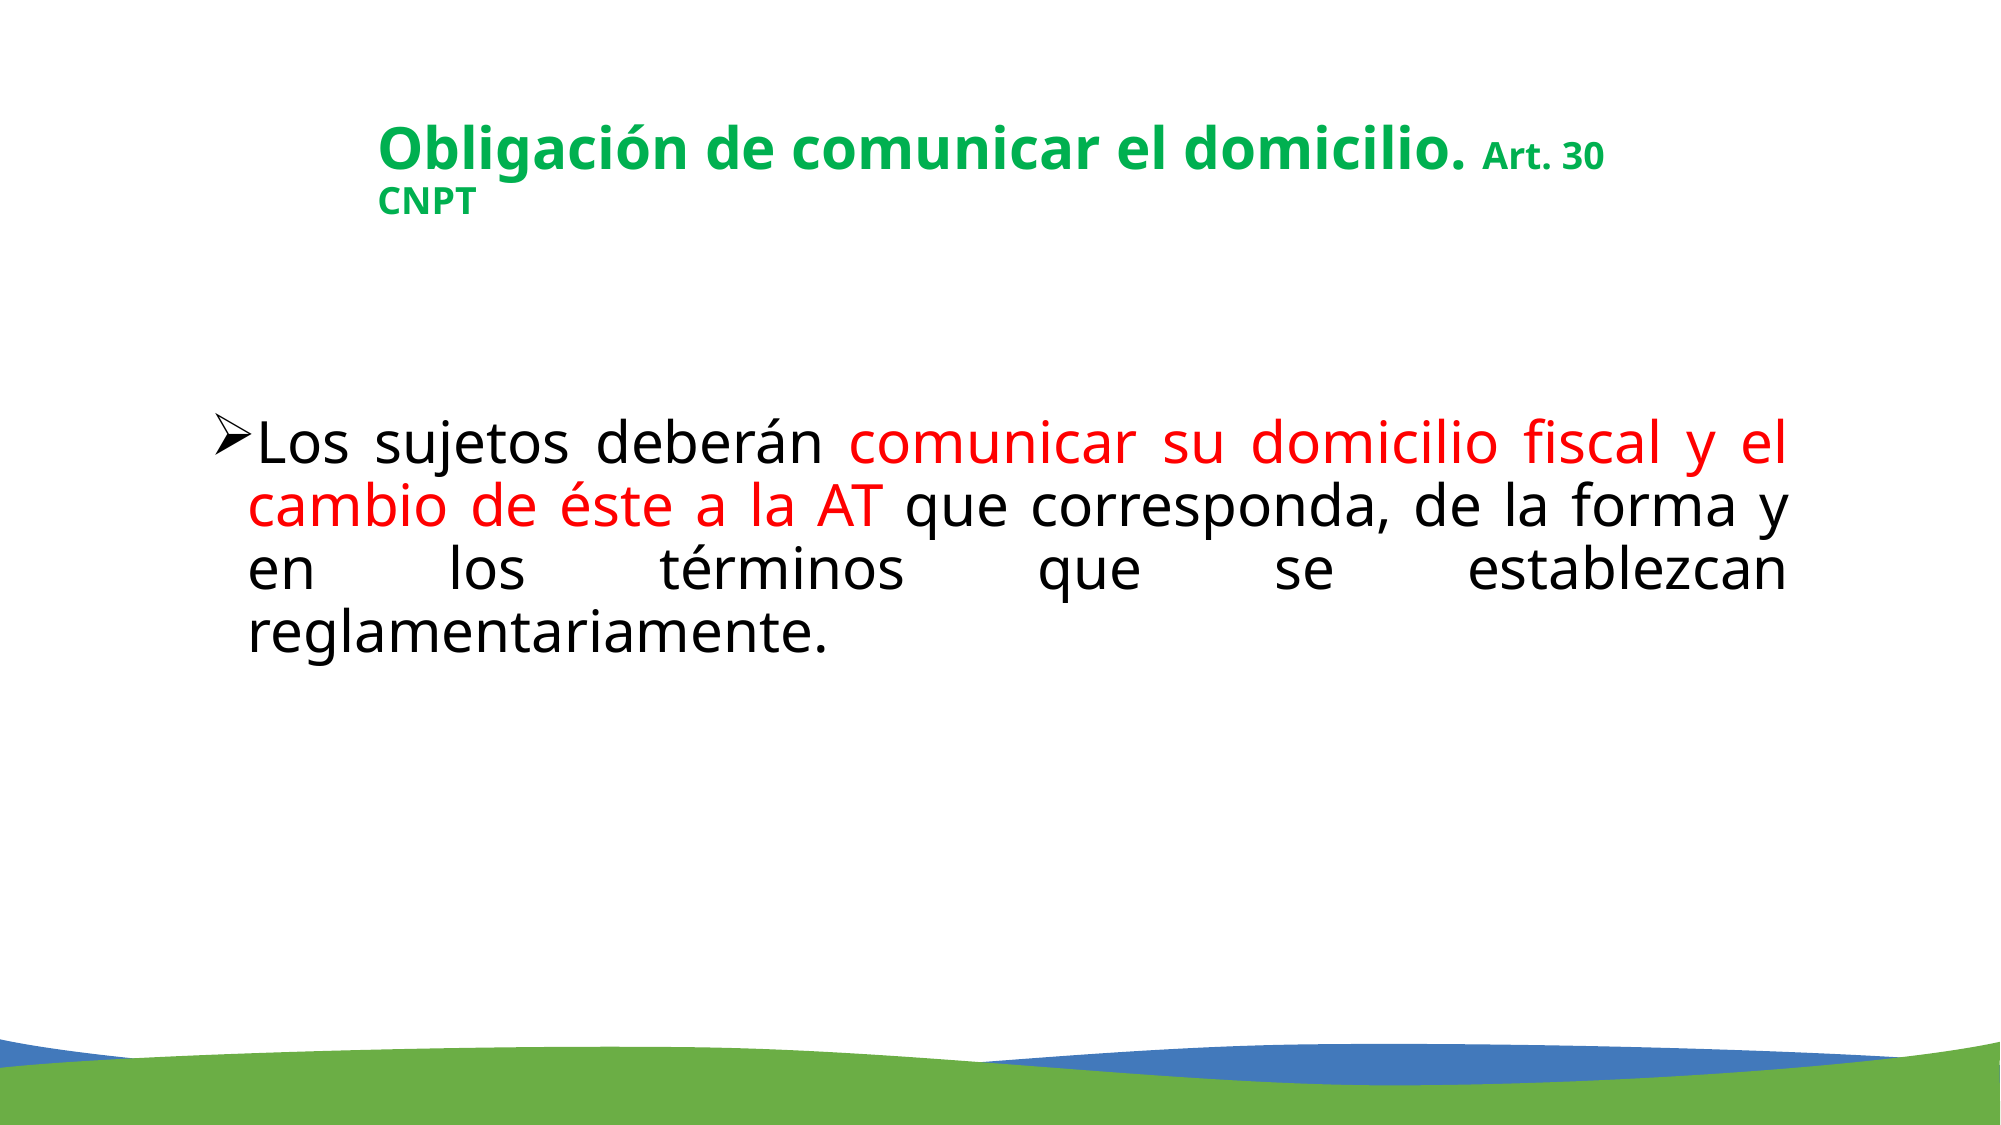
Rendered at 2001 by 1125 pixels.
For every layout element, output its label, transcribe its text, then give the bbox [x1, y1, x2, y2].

text_box Los sujetos deberán comunicar su domicilio fiscal y el cambio de éste a la AT que corresponda, de la forma y en los términos que se establezcan reglamentariamente. [195, 315, 1804, 1000]
title Obligación de comunicar el domicilio. Art. 30 CNPT [362, 79, 1699, 263]
